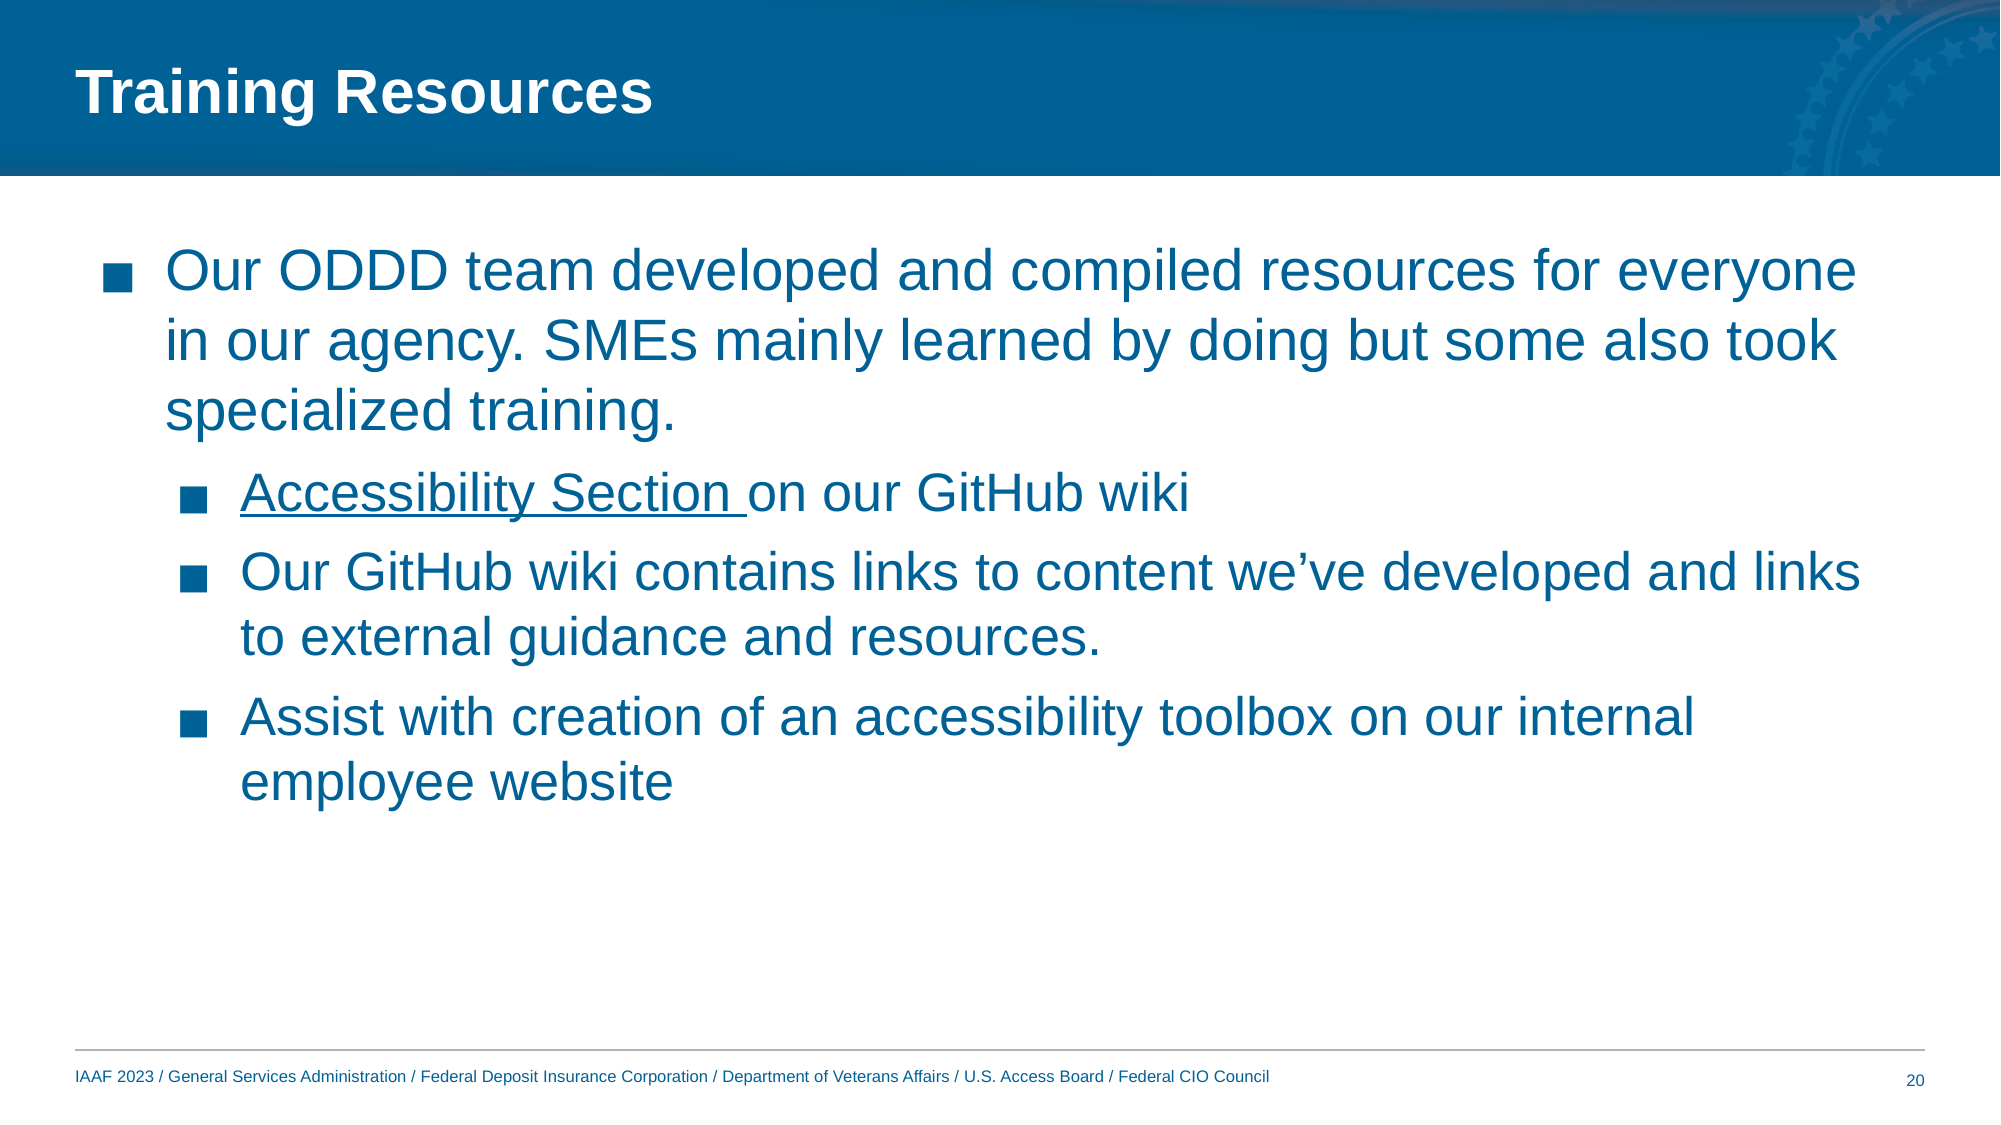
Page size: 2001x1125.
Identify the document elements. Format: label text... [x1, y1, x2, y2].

list Our ODDD team developed and compiled resources for everyone in our agency. SMEs mainly learned by doing but some also took specialized training. Accessibility Section on our GitHub wiki Our GitHub wiki contains links to content we’ve developed and links to external guidance and resources. Assist with creation of an accessibility toolbox on our internal employee website [75, 224, 1925, 1035]
picture [0, 0, 2000, 176]
picture [0, 168, 666, 176]
slide_number 20 [1880, 1065, 1925, 1095]
title Training Resources [75, 52, 1800, 128]
